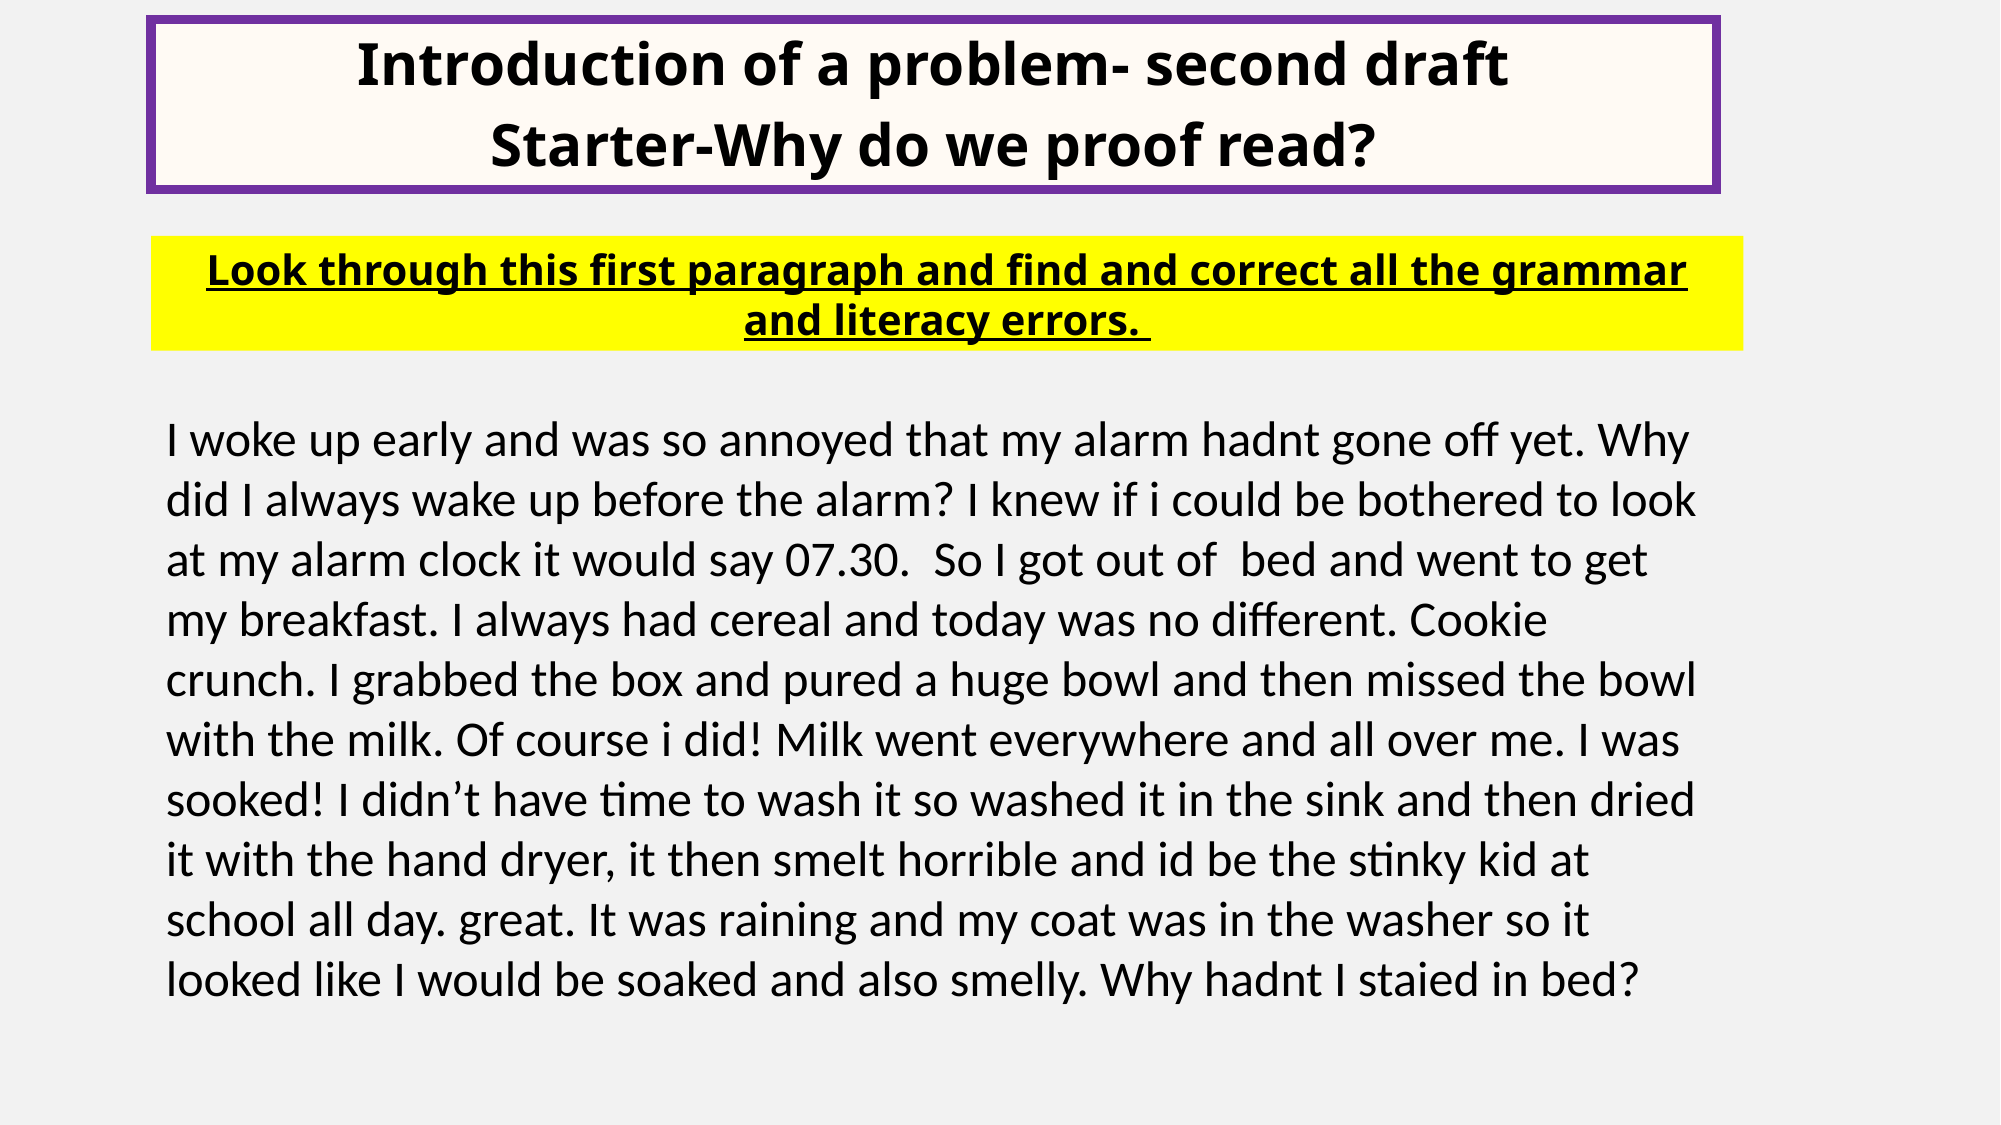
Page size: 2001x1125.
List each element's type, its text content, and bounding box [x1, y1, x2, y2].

text_box I woke up early and was so annoyed that my alarm hadnt gone off yet. Why did I always wake up before the alarm? I knew if i could be bothered to look at my alarm clock it would say 07.30. So I got out of bed and went to get my breakfast. I always had cereal and today was no different. Cookie crunch. I grabbed the box and pured a huge bowl and then missed the bowl with the milk. Of course i did! Milk went everywhere and all over me. I was sooked! I didn’t have time to wash it so washed it in the sink and then dried it with the hand dryer, it then smelt horrible and id be the stinky kid at school all day. great. It was raining and my coat was in the washer so it looked like I would be soaked and also smelly. Why hadnt I staied in bed? [151, 398, 1717, 1014]
text_box Introduction of a problem- second draft Starter-Why do we proof read? [151, 19, 1717, 190]
text_box Look through this first paragraph and find and correct all the grammar and literacy errors. [151, 235, 1744, 351]
